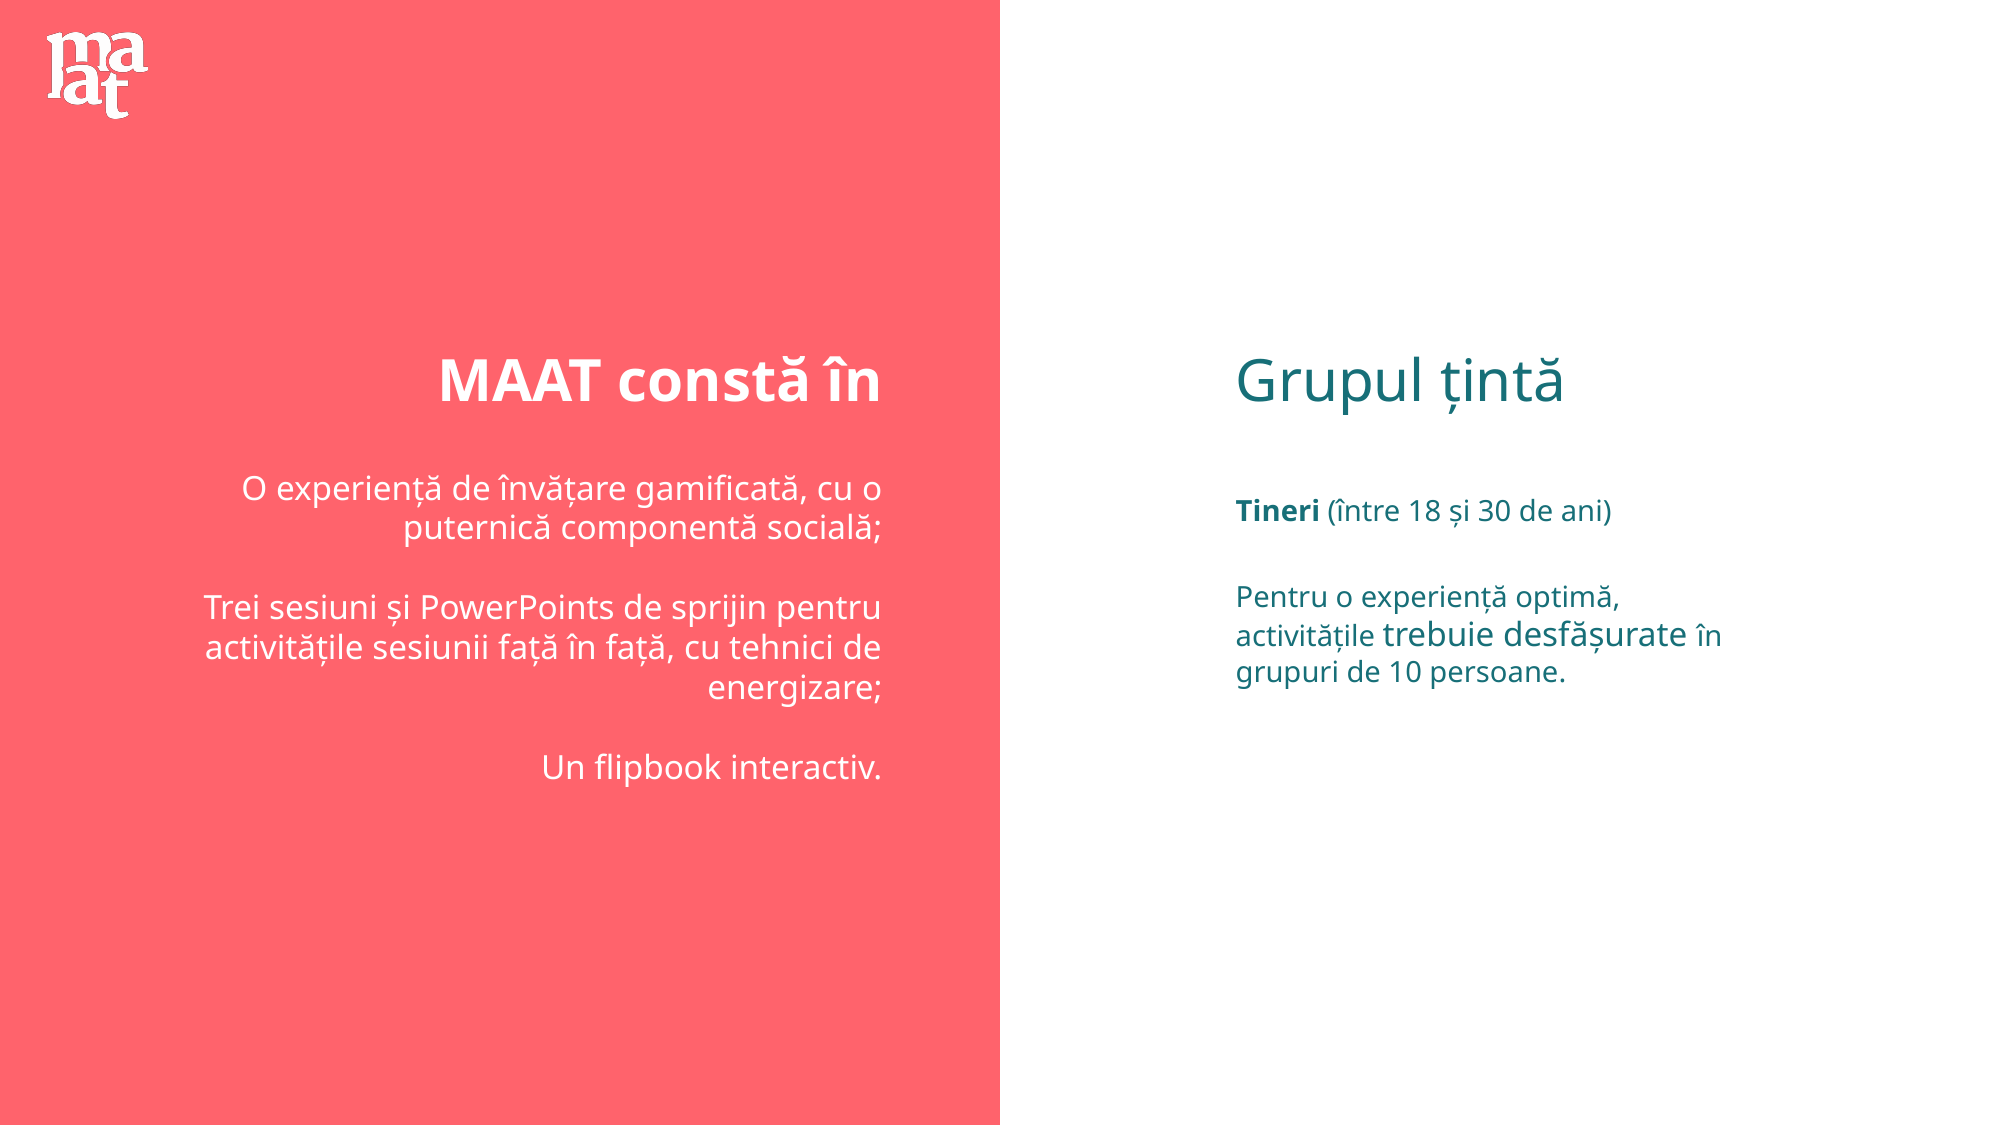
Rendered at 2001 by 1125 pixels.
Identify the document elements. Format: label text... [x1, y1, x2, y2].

text_box O experiență de învățare gamificată, cu o puternică componentă socială; Trei sesiuni și PowerPoints de sprijin pentru activitățile sesiunii față în față, cu tehnici de energizare; Un flipbook interactiv. [147, 459, 898, 794]
text_box MAAT constă în [220, 335, 898, 421]
text_box Tineri (între 18 și 30 de ani) Pentru o experiență optimă, activitățile trebuie desfășurate în grupuri de 10 persoane. [1220, 484, 1780, 696]
text_box [0, 0, 1001, 1125]
picture [47, 32, 149, 120]
text_box Grupul țintă [1220, 335, 1721, 421]
